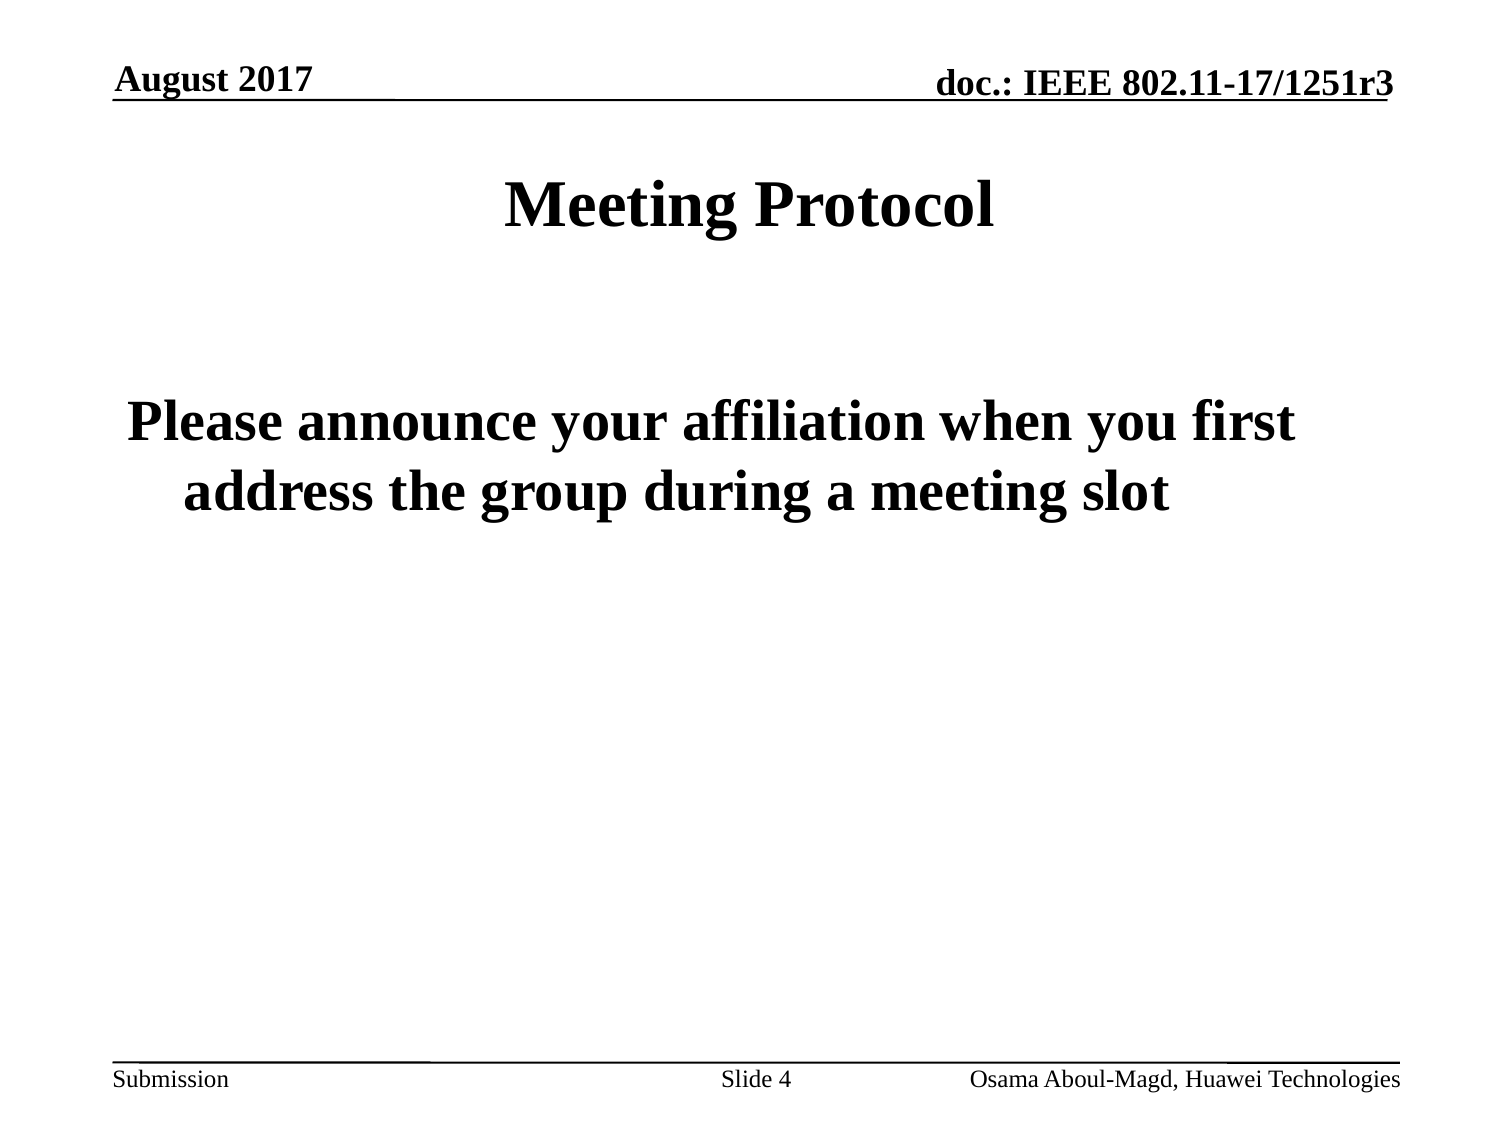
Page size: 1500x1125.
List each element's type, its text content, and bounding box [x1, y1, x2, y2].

title Meeting Protocol [112, 112, 1388, 288]
list Please announce your affiliation when you first address the group during a meeting slot [112, 374, 1388, 513]
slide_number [114, 54, 423, 100]
footer Osama Aboul-Magd, Huawei Technologies [878, 1061, 1402, 1093]
slide_number Slide 4 [712, 1061, 800, 1123]
